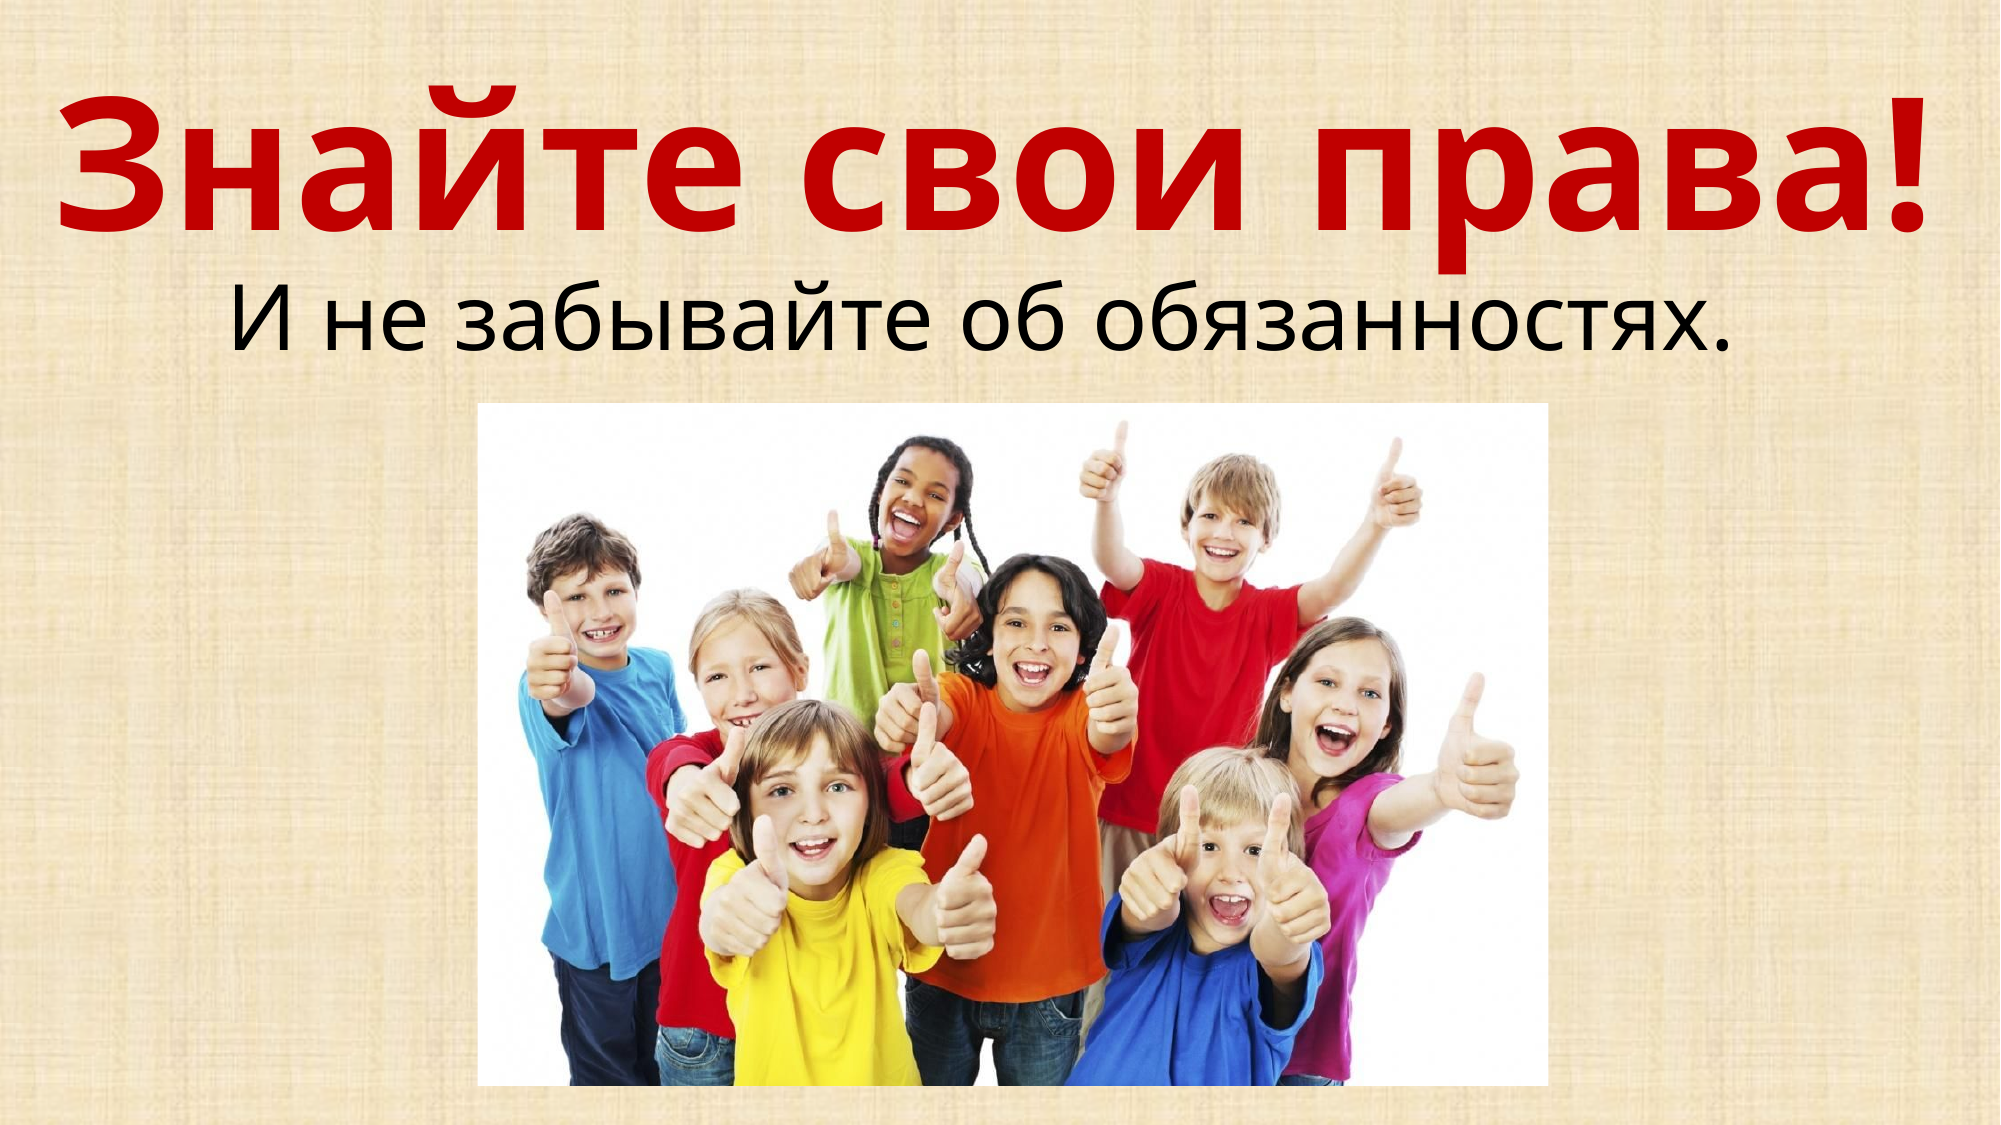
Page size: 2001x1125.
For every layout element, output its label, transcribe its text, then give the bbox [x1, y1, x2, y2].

title Знайте свои права! И не забывайте об обязанностях. [12, 59, 1974, 381]
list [477, 403, 1549, 1086]
